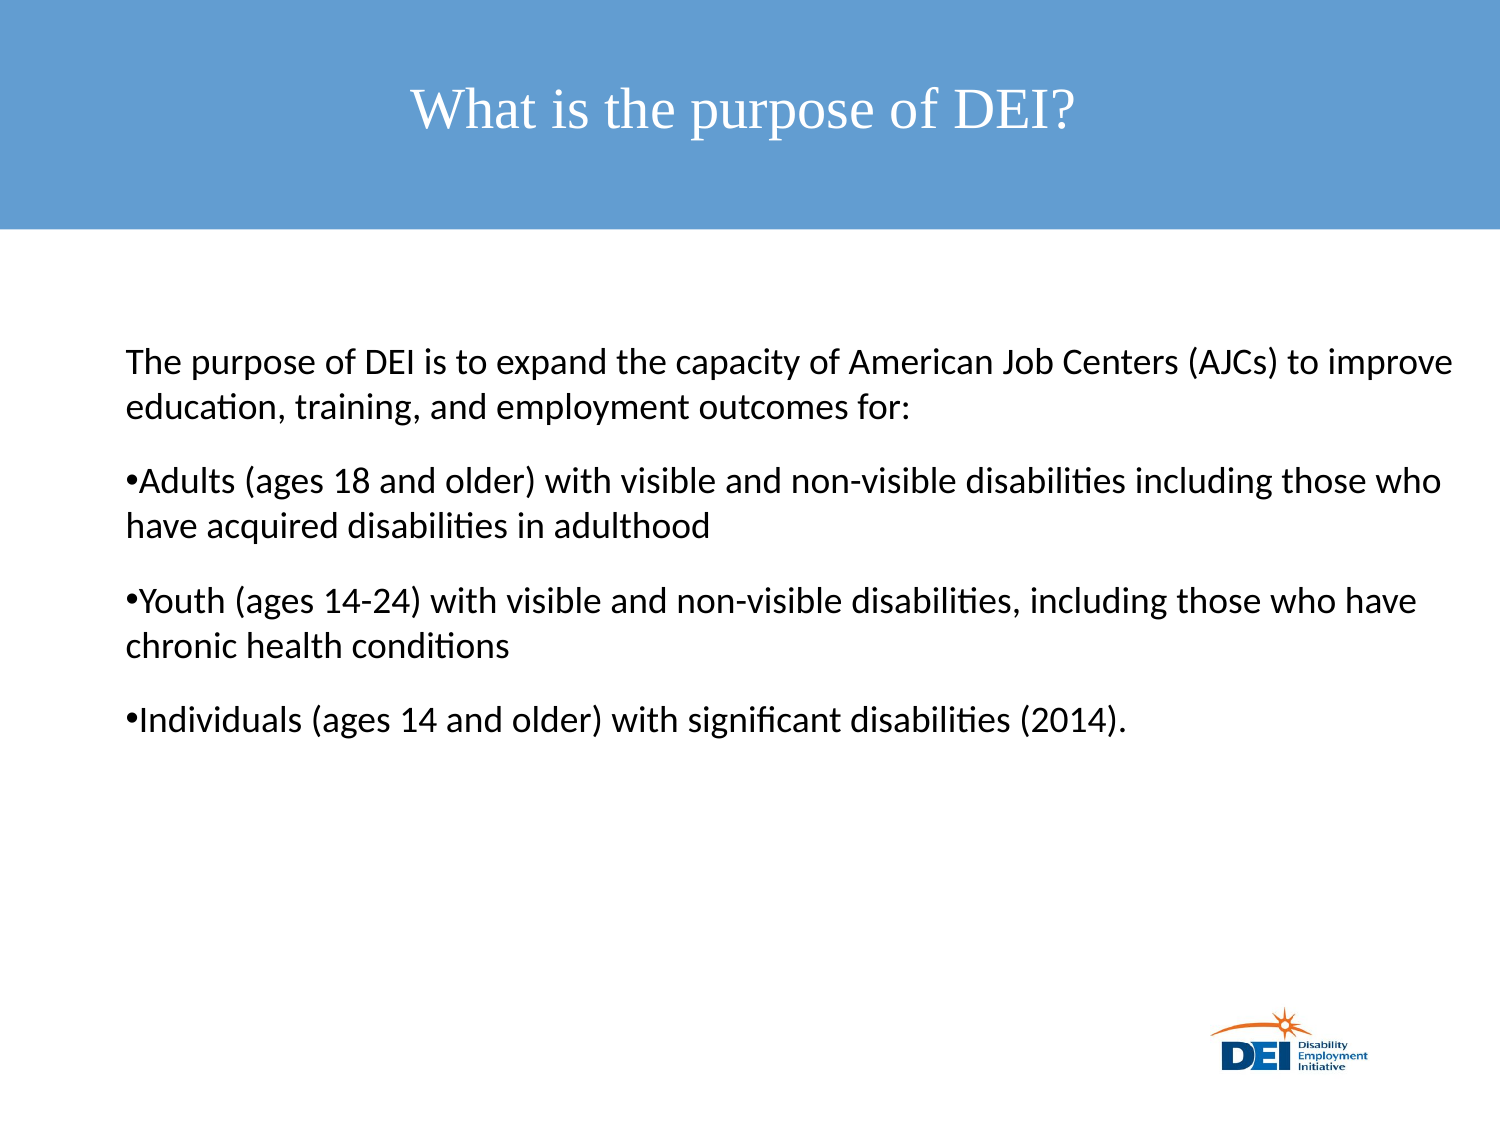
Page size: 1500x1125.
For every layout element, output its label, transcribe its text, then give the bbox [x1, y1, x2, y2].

picture [1210, 998, 1376, 1087]
text_box The purpose of DEI is to expand the capacity of American Job Centers (AJCs) to improve education, training, and employment outcomes for: Adults (ages 18 and older) with visible and non-visible disabilities including those who have acquired disabilities in adulthood Youth (ages 14-24) with visible and non-visible disabilities, including those who have chronic health conditions Individuals (ages 14 and older) with significant disabilities (2014). [110, 329, 1469, 748]
text_box What is the purpose of DEI? [153, 62, 1333, 148]
